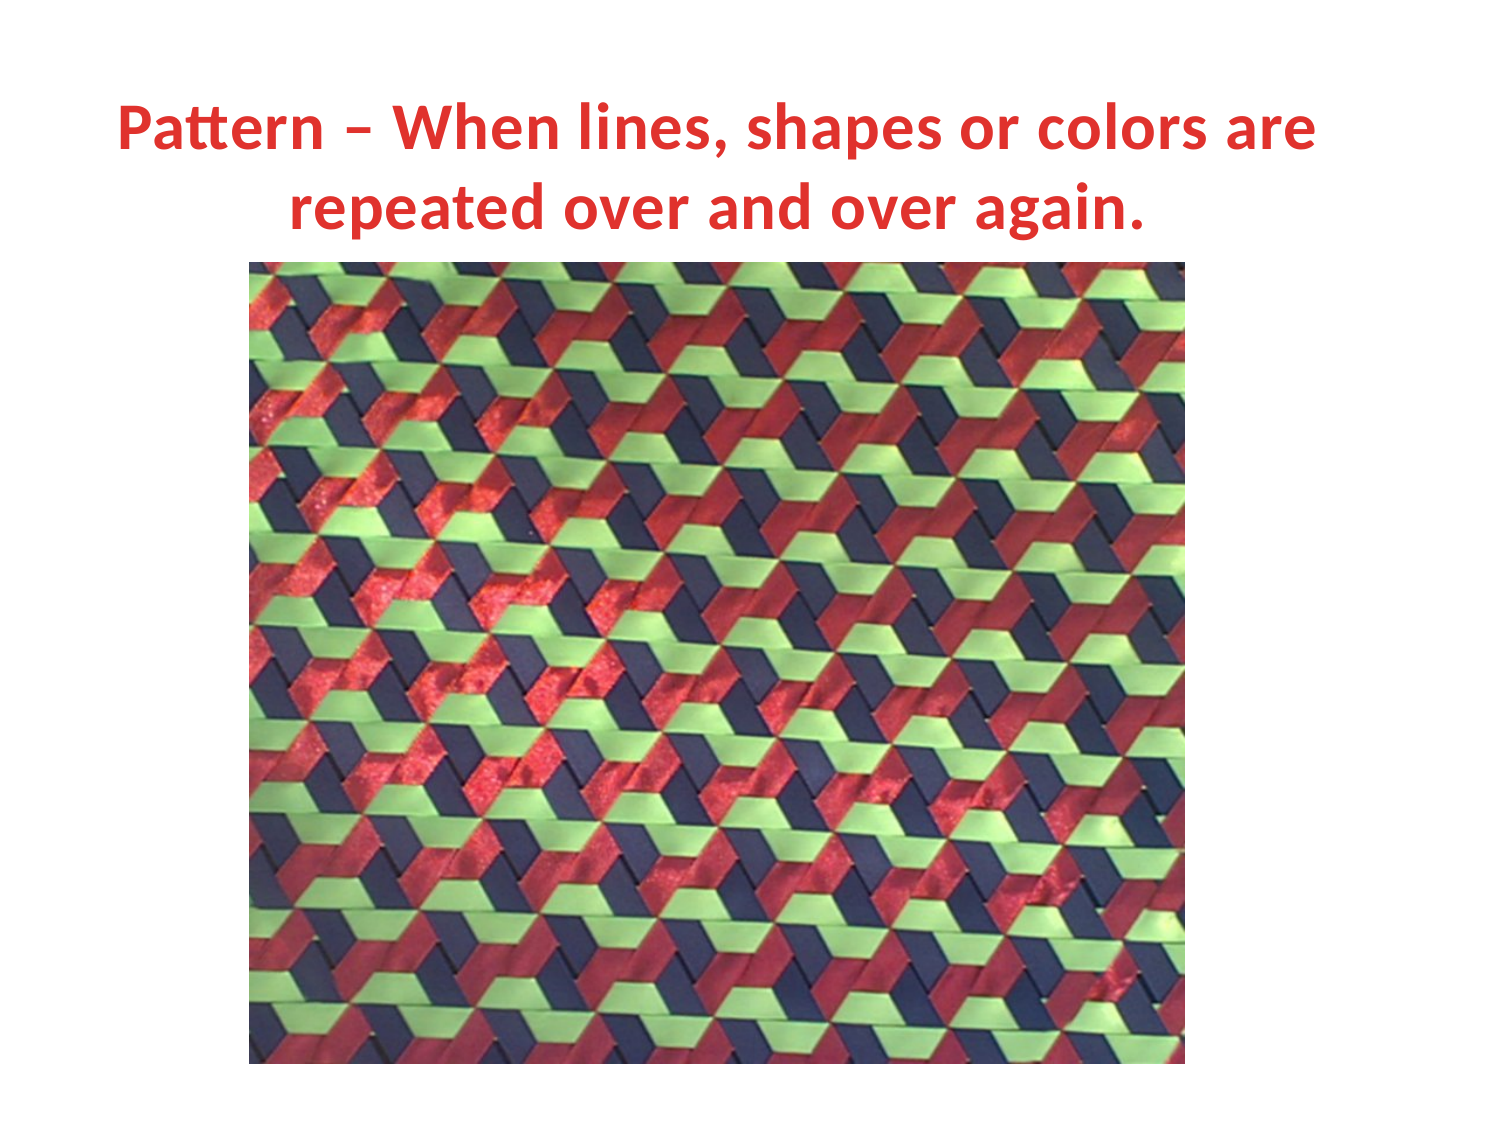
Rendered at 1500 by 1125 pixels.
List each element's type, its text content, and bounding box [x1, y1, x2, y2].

picture [249, 262, 1185, 1065]
text_box Pattern – When lines, shapes or colors are repeated over and over again. [74, 74, 1363, 250]
